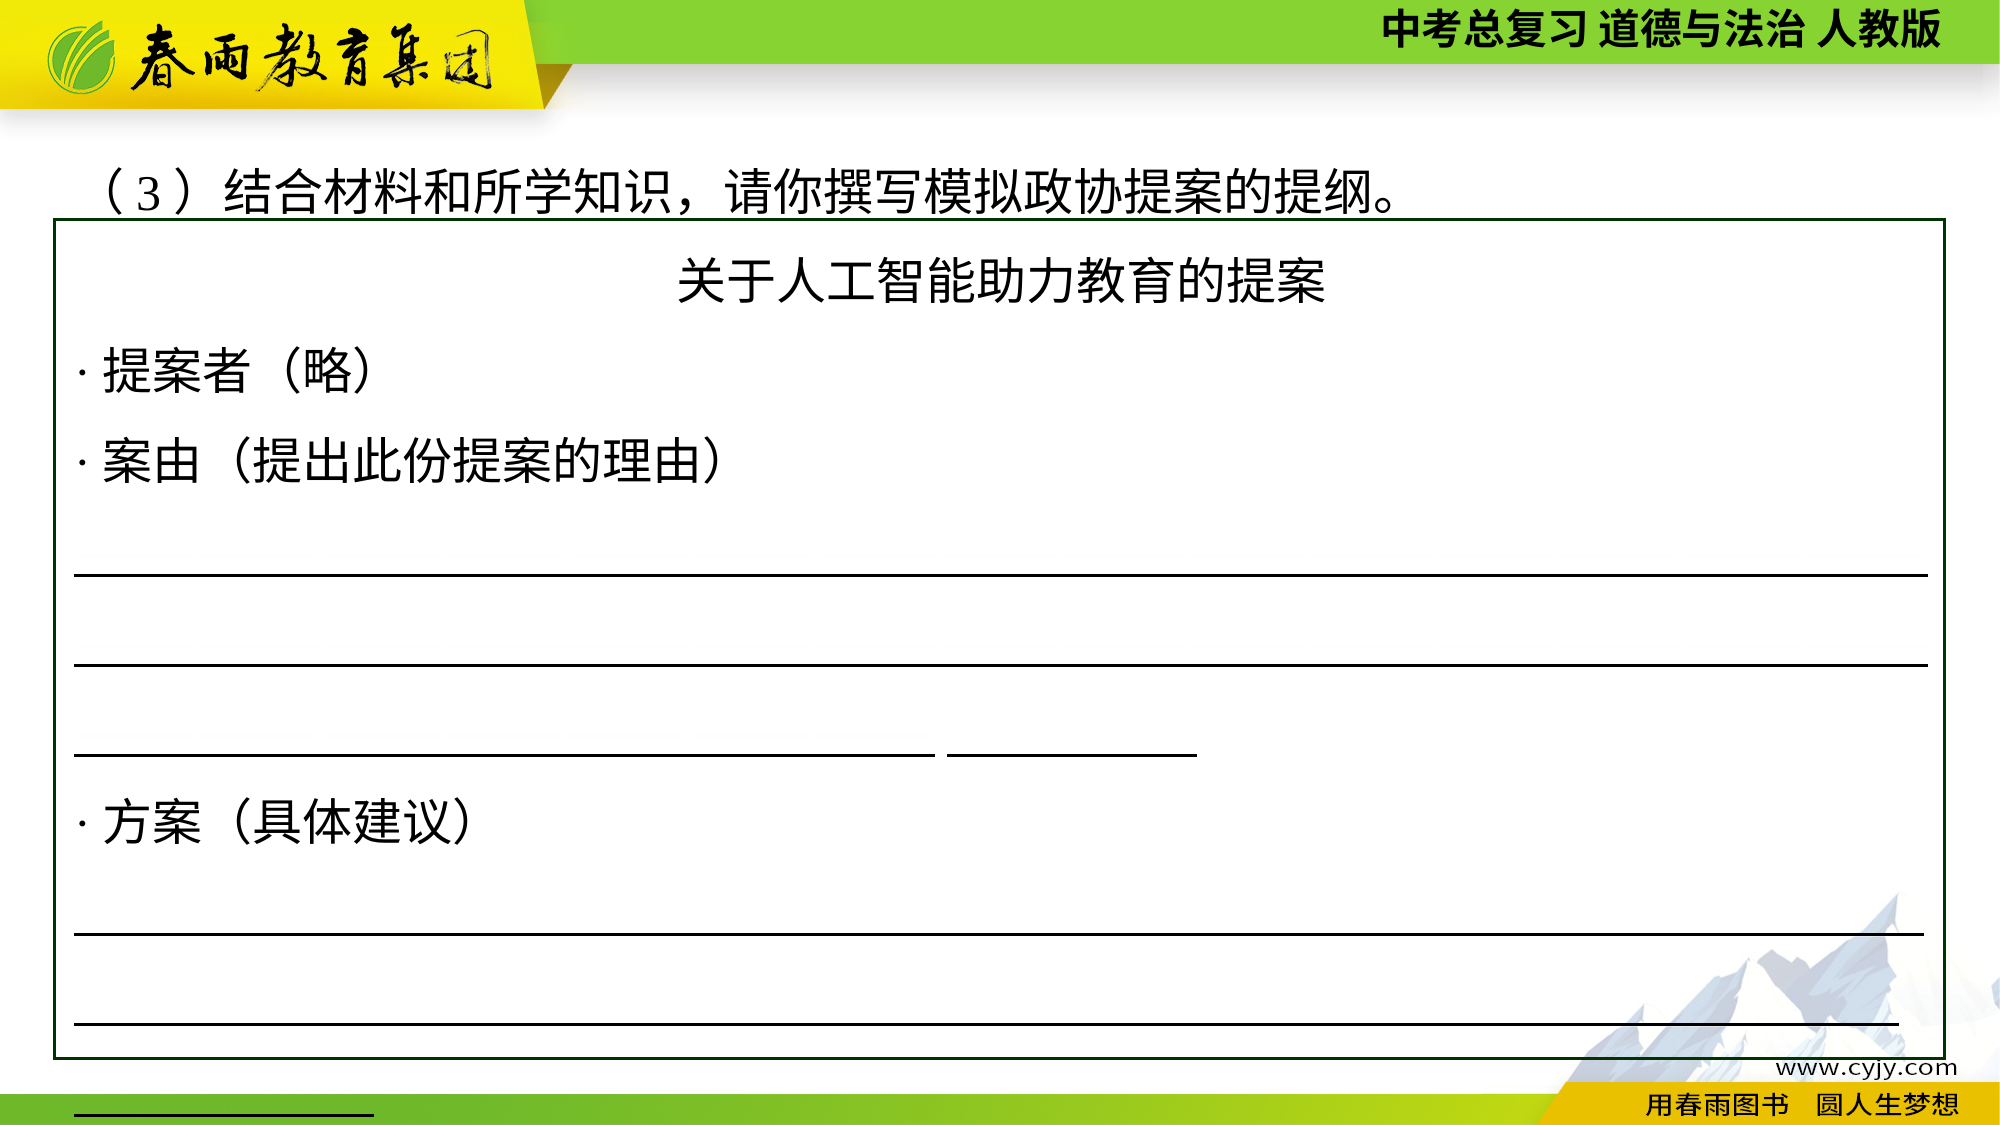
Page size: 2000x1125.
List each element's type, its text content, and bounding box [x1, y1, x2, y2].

picture [0, 0, 2000, 1125]
text_box [54, 219, 1945, 1059]
list （3）结合材料和所学知识，请你撰写模拟政协提案的提纲。 关于人工智能助力教育的提案 ·提案者（略） ·案由（提出此份提案的理由） ——————————————————————————————————————————————————————————————————————————————————————————————————————————————— ·方案（具体建议） ___________________________________________________________________________________________________________________________________________________ [59, 122, 1944, 219]
